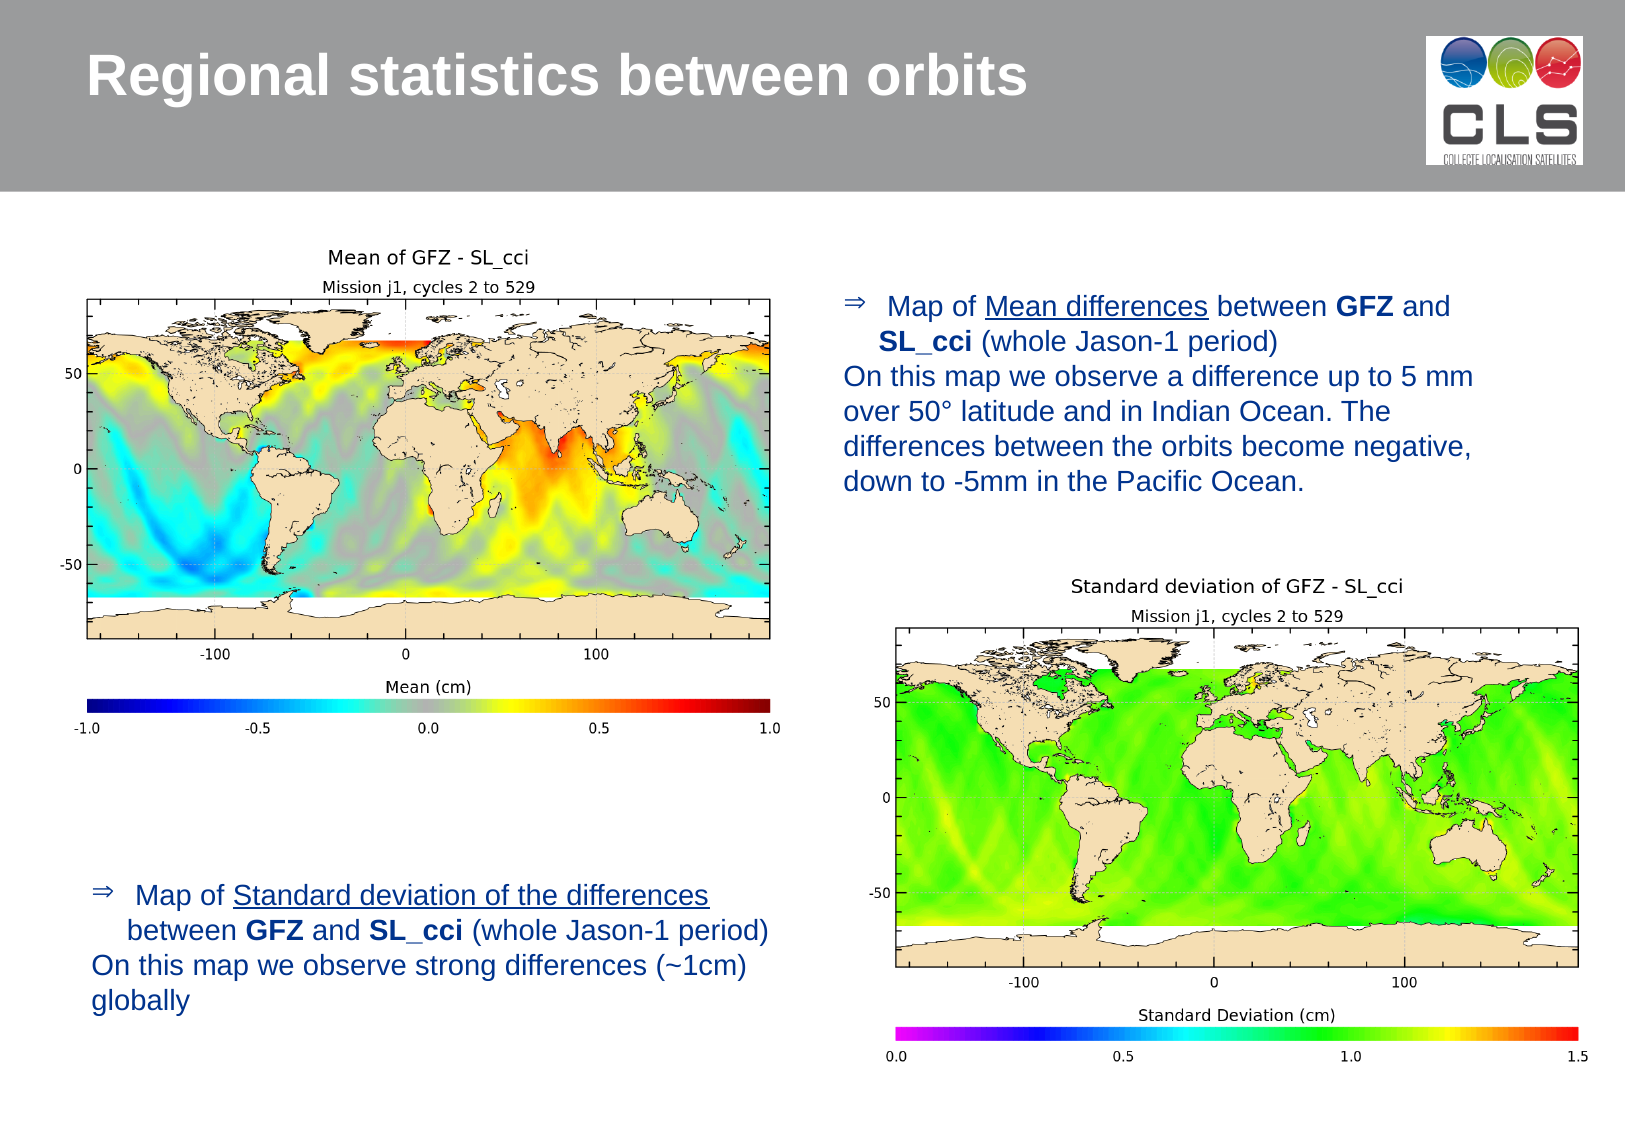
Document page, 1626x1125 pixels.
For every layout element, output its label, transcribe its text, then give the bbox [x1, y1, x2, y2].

text_box Map of Standard deviation of the differences between GFZ and SL_cci (whole Jason-1 period) On this map we observe strong differences (~1cm) globally [76, 869, 786, 1024]
picture [3, 225, 810, 762]
text_box Regional statistics between orbits [71, 40, 1479, 172]
picture [811, 553, 1619, 1091]
text_box Map of Mean differences between GFZ and SL_cci (whole Jason-1 period) On this map we observe a difference up to 5 mm over 50° latitude and in Indian Ocean. The differences between the orbits become negative, down to -5mm in the Pacific Ocean. [828, 279, 1538, 505]
picture [1426, 36, 1583, 165]
